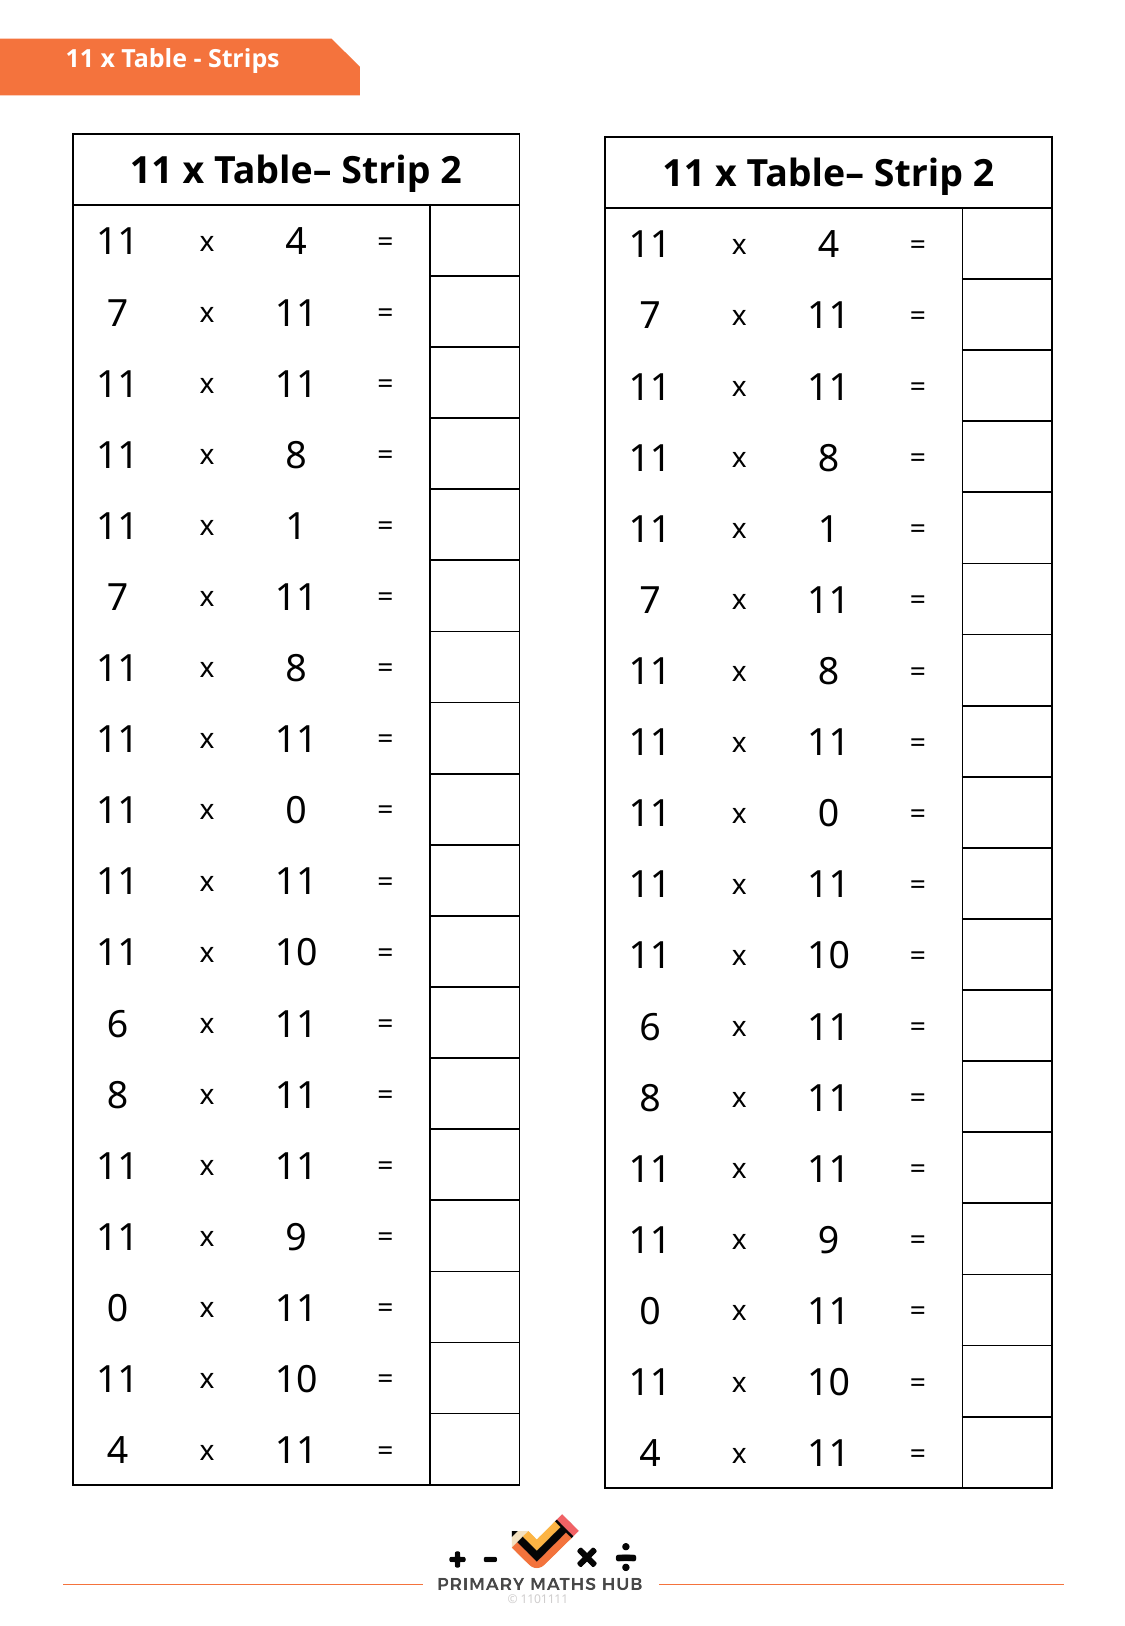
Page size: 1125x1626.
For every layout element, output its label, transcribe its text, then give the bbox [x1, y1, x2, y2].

table_cell 1 [252, 489, 341, 560]
table_cell 11 [252, 347, 341, 418]
table_cell = [341, 916, 429, 987]
table_cell 11 [784, 1417, 873, 1487]
table_cell x [162, 560, 252, 631]
table_cell [963, 280, 1051, 349]
table_cell = [873, 421, 962, 492]
text_box 11 x Table - Strips [0, 37, 361, 97]
table_cell x [162, 1129, 252, 1200]
table_cell = [341, 1200, 429, 1271]
table_cell 11 [252, 560, 341, 631]
table_cell [431, 419, 519, 488]
table_cell = [341, 1058, 429, 1129]
table_cell 7 [606, 563, 695, 635]
table_cell 11 [252, 1129, 341, 1200]
table_cell = [873, 492, 962, 563]
table_cell x [695, 990, 784, 1061]
table_cell 10 [784, 919, 873, 990]
table_cell 11 [606, 777, 695, 848]
table_cell = [341, 631, 429, 703]
table_cell [431, 846, 519, 915]
table_cell = [341, 1414, 429, 1484]
table_cell = [873, 563, 962, 635]
table_cell x [162, 1343, 252, 1414]
table_cell [963, 849, 1051, 918]
table_cell x [695, 492, 784, 563]
table_cell x [162, 916, 252, 987]
table_cell 4 [74, 1414, 162, 1484]
table_cell = [873, 777, 962, 848]
table_cell [963, 920, 1051, 989]
table_cell 11 [784, 350, 873, 421]
table_cell x [695, 919, 784, 990]
table_cell 11 [74, 845, 162, 916]
table_cell = [873, 1274, 962, 1346]
table_cell = [873, 919, 962, 990]
table_cell 4 [252, 206, 341, 276]
table_cell 11 [74, 774, 162, 845]
table_cell [963, 1418, 1051, 1487]
table_cell 11 [606, 1203, 695, 1274]
table_cell 8 [74, 1058, 162, 1129]
table_cell 11 [784, 279, 873, 350]
table_cell = [873, 209, 962, 279]
table_cell = [873, 1061, 962, 1132]
table_cell [963, 707, 1051, 776]
table_cell 6 [74, 987, 162, 1058]
table_cell [431, 632, 519, 702]
table_cell x [695, 1203, 784, 1274]
table_cell x [162, 1271, 252, 1343]
table_cell 4 [784, 209, 873, 279]
table_cell [963, 1275, 1051, 1345]
table_cell [963, 991, 1051, 1060]
table_cell x [695, 1132, 784, 1203]
table_cell 11 [252, 987, 341, 1058]
table_cell 11 [74, 916, 162, 987]
table_cell x [695, 1417, 784, 1487]
table_cell = [873, 706, 962, 777]
table_cell x [162, 703, 252, 774]
table_cell x [695, 777, 784, 848]
table_cell 11 [606, 706, 695, 777]
table_cell [431, 703, 519, 773]
table_cell 0 [606, 1274, 695, 1346]
table_cell 11 [252, 276, 341, 347]
table_cell = [341, 276, 429, 347]
table_cell x [162, 347, 252, 418]
table_cell = [873, 635, 962, 706]
table_cell x [695, 421, 784, 492]
table_cell x [162, 418, 252, 489]
table_cell = [873, 848, 962, 919]
table_cell 11 [252, 703, 341, 774]
table_cell 0 [74, 1271, 162, 1343]
table_cell 8 [606, 1061, 695, 1132]
table_cell x [695, 563, 784, 635]
table_cell 10 [252, 916, 341, 987]
table_cell 11 [74, 1343, 162, 1414]
table_cell 11 [74, 489, 162, 560]
table_cell = [341, 1129, 429, 1200]
table_cell 11 [784, 1274, 873, 1346]
table_cell [963, 422, 1051, 491]
table_cell 9 [252, 1200, 341, 1271]
table_cell [963, 1204, 1051, 1274]
table_cell 11 [252, 845, 341, 916]
table_cell 11 [606, 492, 695, 563]
table_cell x [695, 1061, 784, 1132]
table_cell x [695, 350, 784, 421]
table_cell [963, 564, 1051, 634]
table_cell x [162, 489, 252, 560]
table_cell = [873, 1132, 962, 1203]
table_cell 11 [74, 631, 162, 703]
table_cell x [162, 276, 252, 347]
table_cell 11 [606, 1132, 695, 1203]
table_cell = [341, 703, 429, 774]
table_cell x [695, 279, 784, 350]
table_cell 6 [606, 990, 695, 1061]
table_cell [963, 209, 1051, 278]
table_cell x [162, 774, 252, 845]
table_cell 11 [784, 1061, 873, 1132]
table_cell 11 [606, 350, 695, 421]
table_header 11 x Table– Strip 2 [74, 135, 519, 204]
table_cell 11 [252, 1271, 341, 1343]
table_cell 11 [74, 703, 162, 774]
table_cell x [162, 1414, 252, 1484]
table_cell 8 [252, 631, 341, 703]
table_cell [431, 1414, 519, 1484]
table_cell 8 [784, 421, 873, 492]
table_cell 8 [784, 635, 873, 706]
table_cell = [873, 1346, 962, 1417]
table_cell 11 [606, 421, 695, 492]
table_cell 11 [74, 347, 162, 418]
table_cell x [695, 635, 784, 706]
table_cell 11 [606, 209, 695, 279]
table_cell 7 [606, 279, 695, 350]
table_cell = [873, 279, 962, 350]
table_cell x [162, 1200, 252, 1271]
table_cell = [873, 1203, 962, 1274]
picture [432, 1512, 648, 1597]
table_cell = [341, 845, 429, 916]
table_cell = [873, 1417, 962, 1487]
table_cell x [695, 1274, 784, 1346]
table_cell 11 [74, 418, 162, 489]
table_cell 11 [784, 563, 873, 635]
table_cell [431, 277, 519, 346]
table_cell 11 [784, 848, 873, 919]
table_cell 7 [74, 560, 162, 631]
table_cell 4 [606, 1417, 695, 1487]
table_cell = [873, 350, 962, 421]
table_cell 11 [784, 990, 873, 1061]
table_cell 8 [252, 418, 341, 489]
table_cell [431, 775, 519, 844]
table_cell x [695, 209, 784, 279]
table_cell x [695, 848, 784, 919]
table_cell = [873, 990, 962, 1061]
table_cell [963, 1062, 1051, 1131]
table_cell = [341, 1271, 429, 1343]
table_cell x [162, 1058, 252, 1129]
table_cell = [341, 489, 429, 560]
table_cell = [341, 987, 429, 1058]
table_cell 0 [252, 774, 341, 845]
table_cell [431, 988, 519, 1057]
text_box © 1101111 [429, 1584, 646, 1614]
table_cell = [341, 774, 429, 845]
table_cell [431, 1201, 519, 1271]
table_cell [963, 351, 1051, 420]
table_cell [431, 561, 519, 631]
table_cell = [341, 1343, 429, 1414]
table_cell 11 [74, 1129, 162, 1200]
table_cell 11 [606, 1346, 695, 1417]
table_cell 11 [252, 1414, 341, 1484]
table_cell [431, 206, 519, 275]
table_cell 11 [74, 1200, 162, 1271]
table_cell [431, 1272, 519, 1342]
table_cell [963, 635, 1051, 705]
table_cell 1 [784, 492, 873, 563]
table_cell = [341, 206, 429, 276]
table_cell 11 [74, 206, 162, 276]
table_cell 10 [784, 1346, 873, 1417]
table_cell x [162, 206, 252, 276]
table_cell 0 [784, 777, 873, 848]
table_cell 7 [74, 276, 162, 347]
table_cell 11 [252, 1058, 341, 1129]
table_cell 11 [606, 919, 695, 990]
table_cell [963, 778, 1051, 847]
table_cell 10 [252, 1343, 341, 1414]
table_cell [431, 490, 519, 559]
table_cell 11 [606, 848, 695, 919]
table_cell x [162, 631, 252, 703]
table_cell x [695, 706, 784, 777]
table_header 11 x Table– Strip 2 [606, 138, 1051, 207]
table_cell [431, 1130, 519, 1199]
table_cell x [695, 1346, 784, 1417]
table_cell x [162, 845, 252, 916]
table_cell 9 [784, 1203, 873, 1274]
table_cell 11 [784, 1132, 873, 1203]
table_cell [963, 1346, 1051, 1416]
table_cell = [341, 560, 429, 631]
table_cell 11 [784, 706, 873, 777]
table_cell x [162, 987, 252, 1058]
table_cell [431, 1343, 519, 1413]
table_cell [963, 1133, 1051, 1202]
table_cell = [341, 418, 429, 489]
table_cell = [341, 347, 429, 418]
table_cell [431, 348, 519, 417]
table_cell [431, 1059, 519, 1128]
table_cell [963, 493, 1051, 563]
table_cell [431, 917, 519, 986]
table_cell 11 [606, 635, 695, 706]
